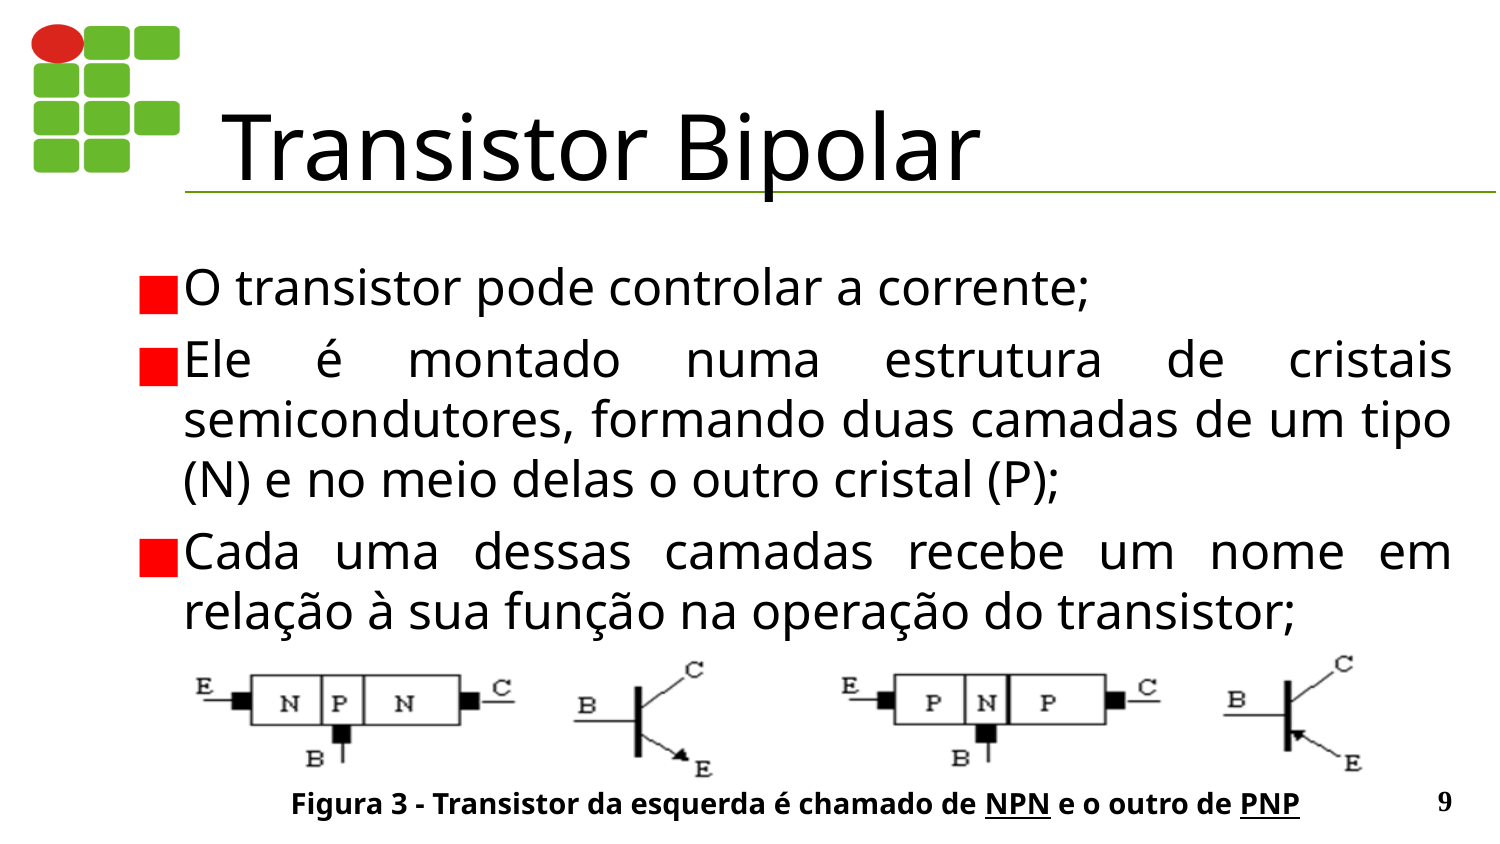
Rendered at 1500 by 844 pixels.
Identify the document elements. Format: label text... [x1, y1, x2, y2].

title Transistor Bipolar [206, 26, 1468, 207]
text_box ‹#› [1155, 768, 1468, 825]
list O transistor pode controlar a corrente; Ele é montado numa estrutura de cristais semicondutores, formando duas camadas de um tipo (N) e no meio delas o outro cristal (P); Cada uma dessas camadas recebe um nome em relação à sua função na operação do transistor; Figura 3 - Transistor da esquerda é chamado de NPN e o outro de PNP [46, 248, 1469, 715]
picture [29, 23, 182, 174]
picture [170, 642, 1417, 790]
